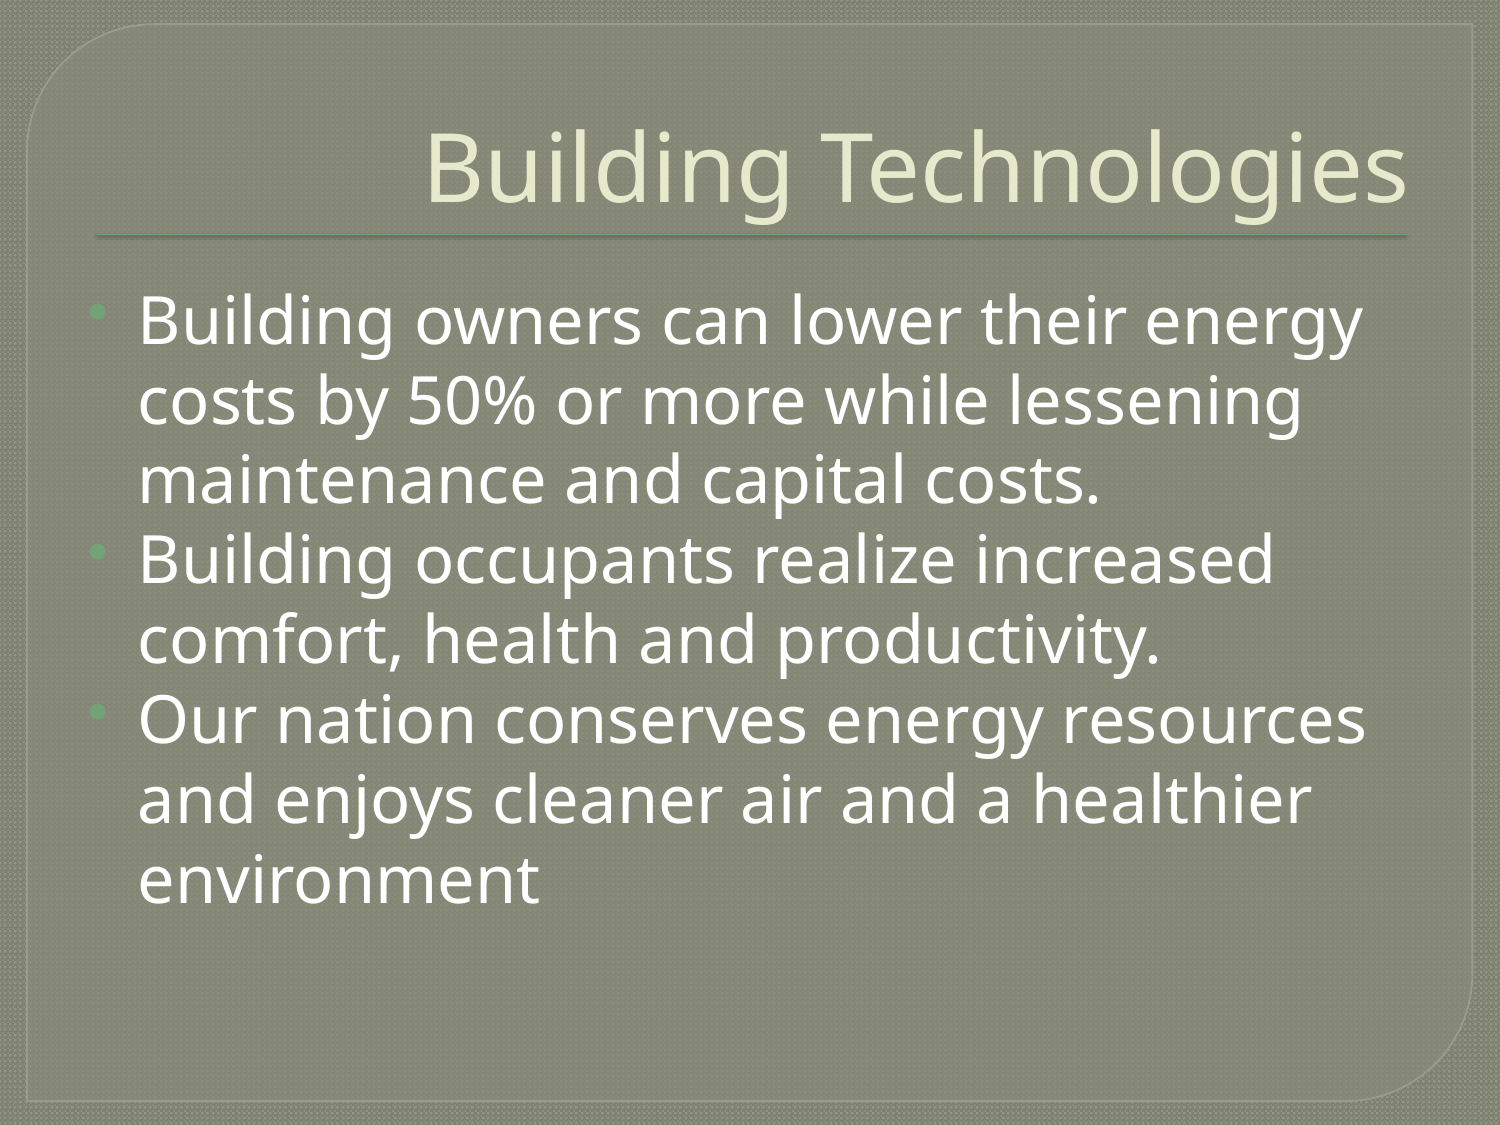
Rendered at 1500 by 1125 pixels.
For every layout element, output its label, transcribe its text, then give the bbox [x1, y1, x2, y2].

title Building Technologies [75, 41, 1425, 230]
list Building owners can lower their energy costs by 50% or more while lessening maintenance and capital costs. Building occupants realize increased comfort, health and productivity. Our nation conserves energy resources and enjoys cleaner air and a healthier environment [75, 270, 1425, 1013]
